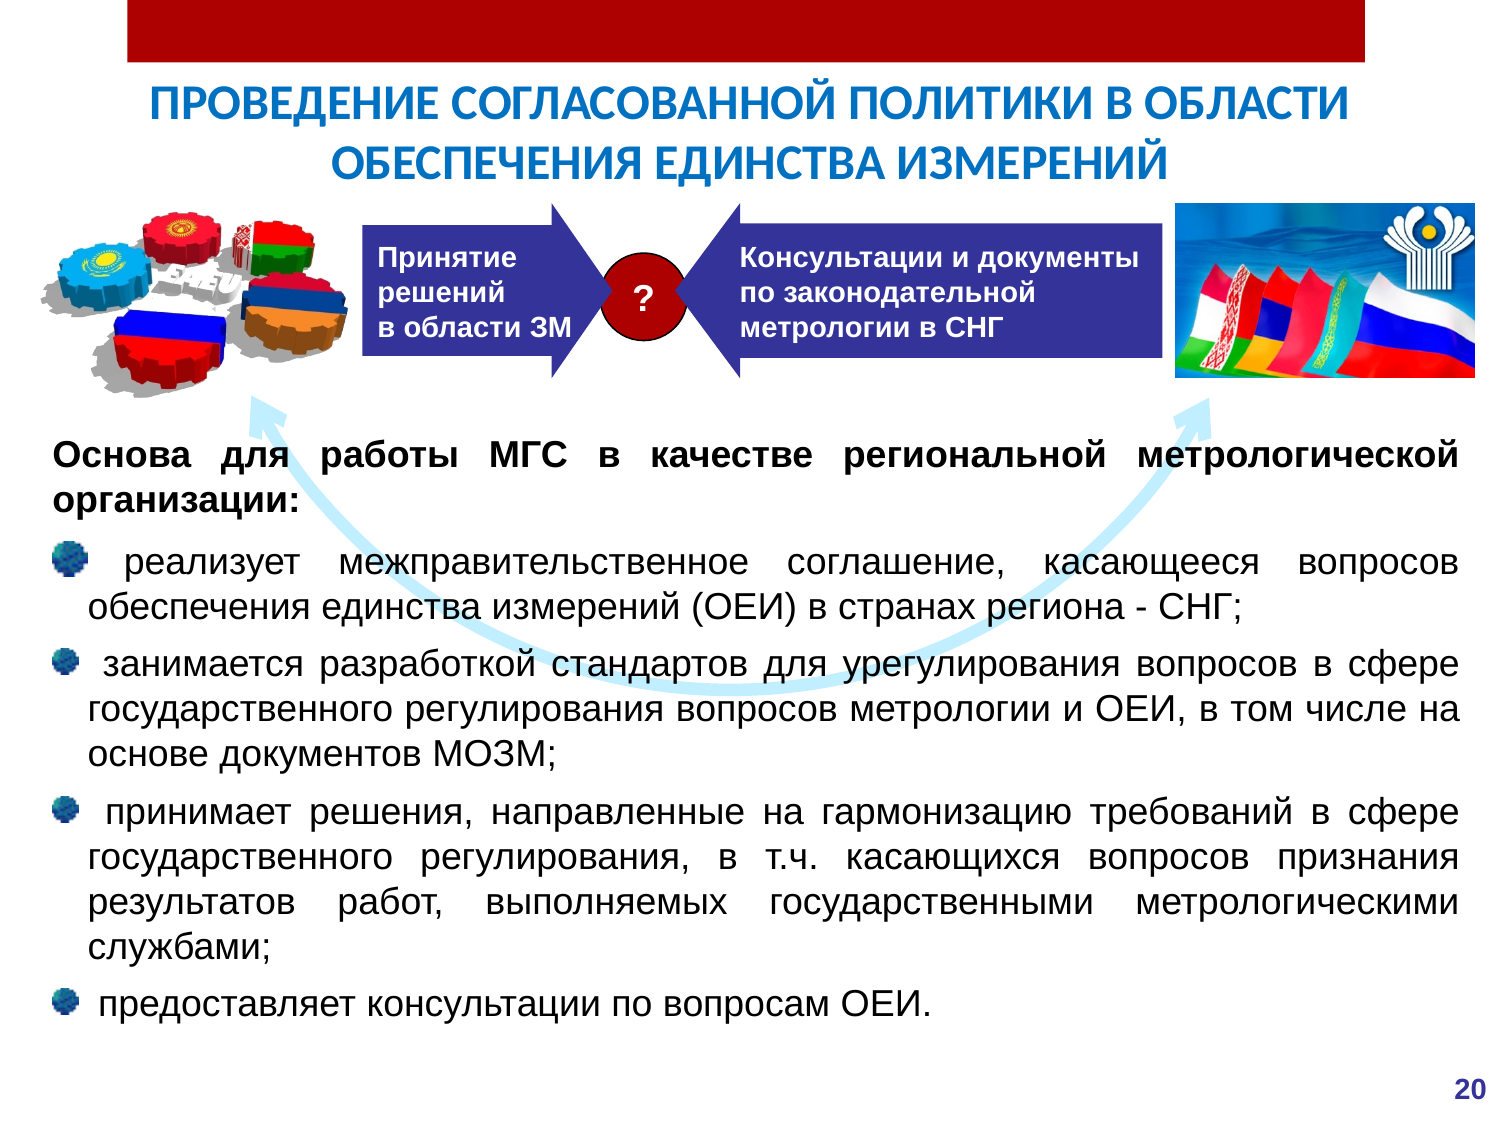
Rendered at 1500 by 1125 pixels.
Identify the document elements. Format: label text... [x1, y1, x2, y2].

text_box Основа для работы МГС в качестве региональной метрологической организации: реализует межправительственное соглашение, касающееся вопросов обеспечения единства измерений (ОЕИ) в странах региона - СНГ; занимается разработкой стандартов для урегулирования вопросов в сфере государственного регулирования вопросов метрологии и ОЕИ, в том числе на основе документов МОЗМ; принимает решения, направленные на гармонизацию требований в сфере государственного регулирования, в т.ч. касающихся вопросов признания результатов работ, выполняемых государственными метрологическими службами; предоставляет консультации по вопросам ОЕИ. [37, 422, 1475, 1032]
text_box 20 [1385, 1062, 1500, 1113]
text_box [354, 309, 1210, 422]
picture [52, 988, 79, 1015]
picture [36, 202, 353, 414]
picture [52, 648, 79, 675]
text_box [573, 198, 869, 277]
text_box ? [601, 253, 687, 341]
text_box Принятие решений в области ЗМ [362, 203, 613, 379]
picture [52, 796, 79, 823]
text_box ПРОВЕДЕНИЕ СОГЛАСОВАННОЙ ПОЛИТИКИ В ОБЛАСТИ ОБЕСПЕЧЕНИЯ ЕДИНСТВА ИЗМЕРЕНИЙ [125, 62, 1375, 198]
picture [1174, 202, 1476, 379]
text_box Консультации и документы по законодательной метрологии в СНГ [674, 203, 1163, 379]
picture [52, 541, 88, 577]
